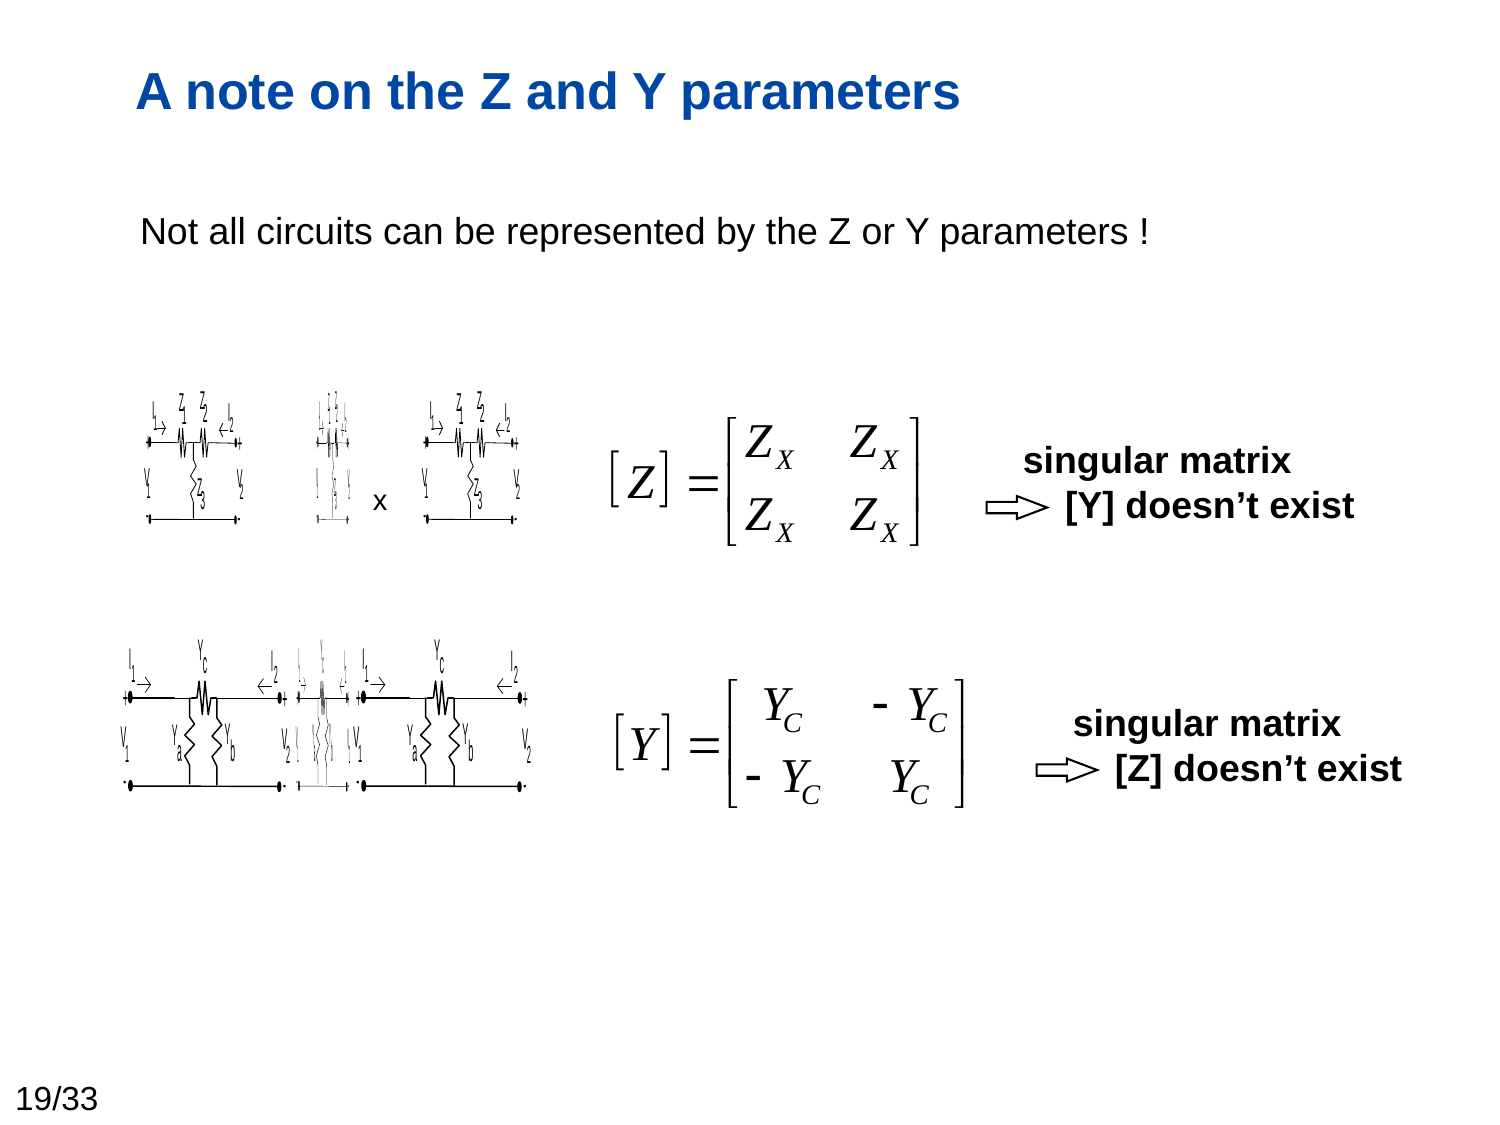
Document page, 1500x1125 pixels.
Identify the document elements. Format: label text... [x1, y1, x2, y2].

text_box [608, 667, 983, 818]
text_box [88, 373, 575, 614]
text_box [120, 617, 536, 844]
text_box [986, 496, 1048, 519]
title A note on the Z and Y parameters [120, 18, 1471, 159]
text_box singular matrix [Y] doesn’t exist [1007, 428, 1370, 534]
text_box [1036, 758, 1098, 782]
text_box singular matrix [Z] doesn’t exist [1057, 691, 1418, 797]
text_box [604, 405, 938, 556]
text_box Not all circuits can be represented by the Z or Y parameters ! [125, 199, 1166, 260]
